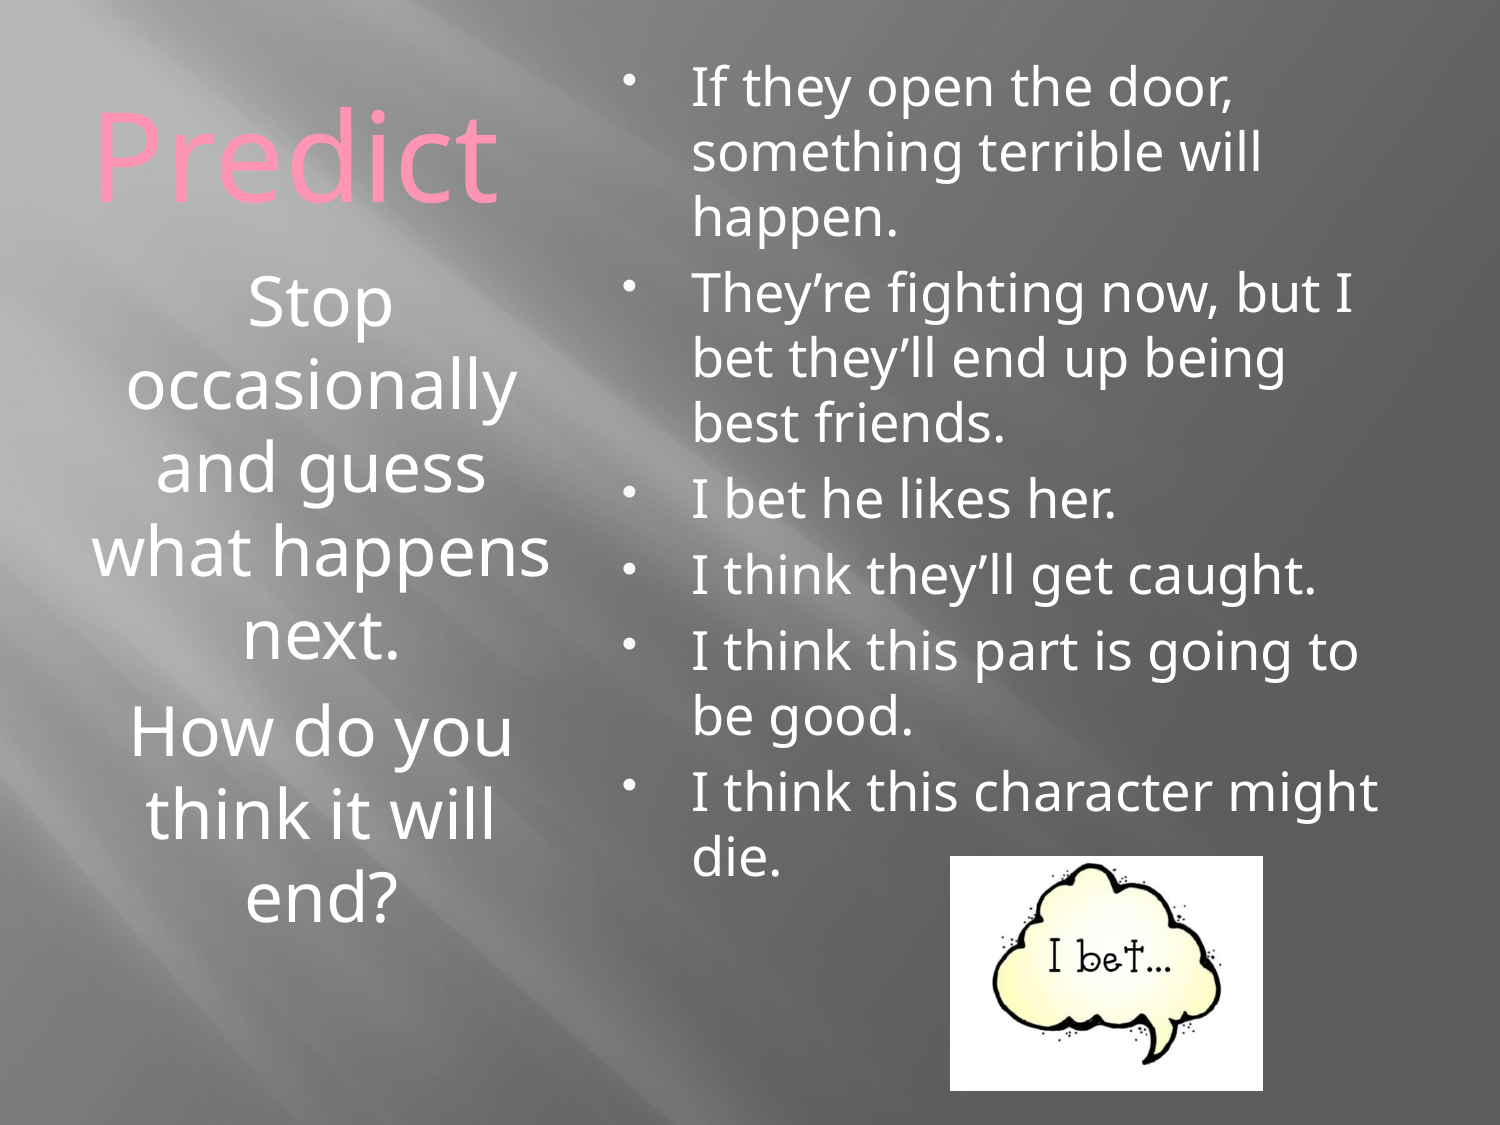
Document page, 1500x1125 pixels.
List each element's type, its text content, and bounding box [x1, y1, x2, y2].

picture [949, 855, 1263, 1091]
list If they open the door, something terrible will happen. They’re fighting now, but I bet they’ll end up being best friends. I bet he likes her. I think they’ll get caught. I think this part is going to be good. I think this character might die. [586, 44, 1425, 1005]
title Predict [75, 44, 569, 236]
list Stop occasionally and guess what happens next. How do you think it will end? [75, 249, 569, 1005]
